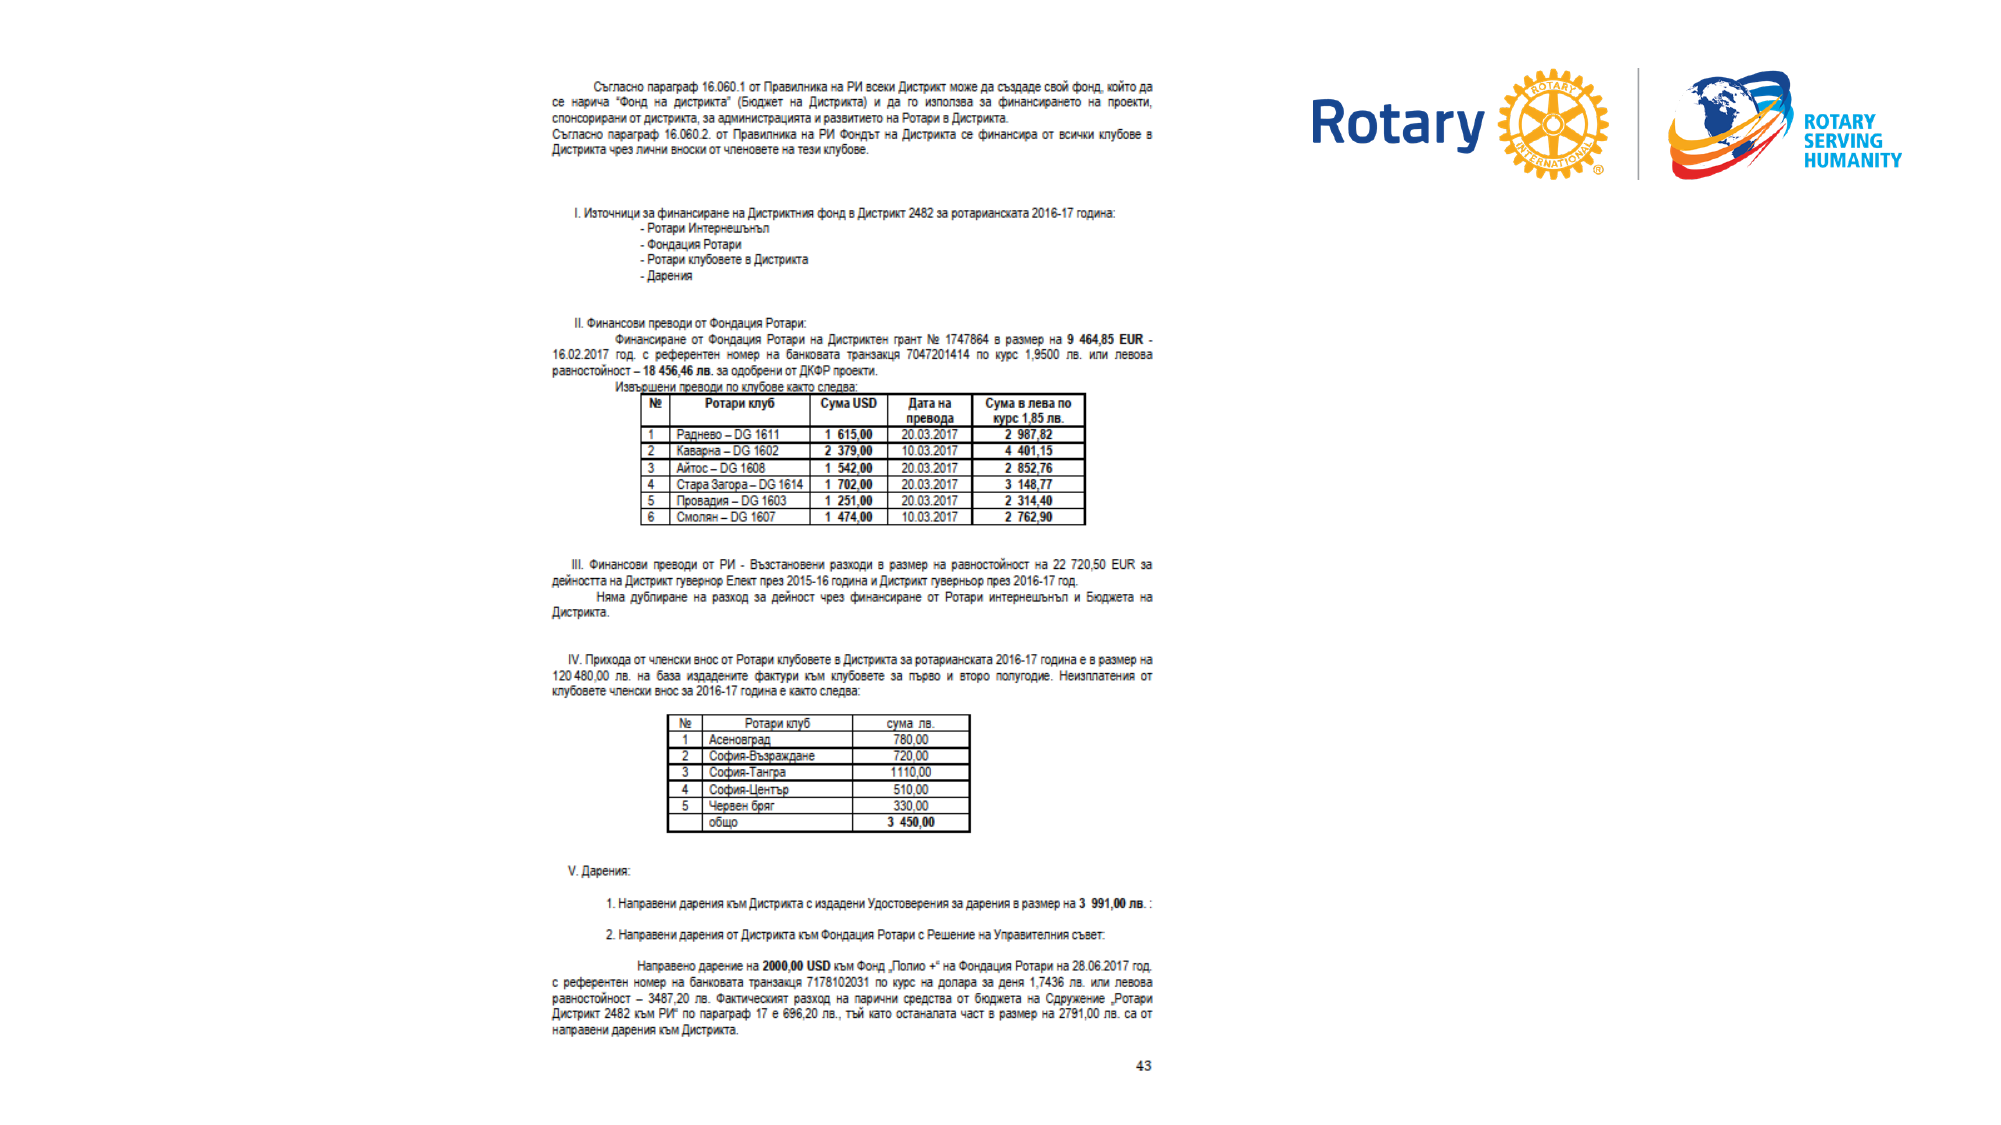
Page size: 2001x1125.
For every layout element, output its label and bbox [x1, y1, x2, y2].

picture [1313, 68, 1902, 180]
text_box [479, 39, 1224, 1092]
